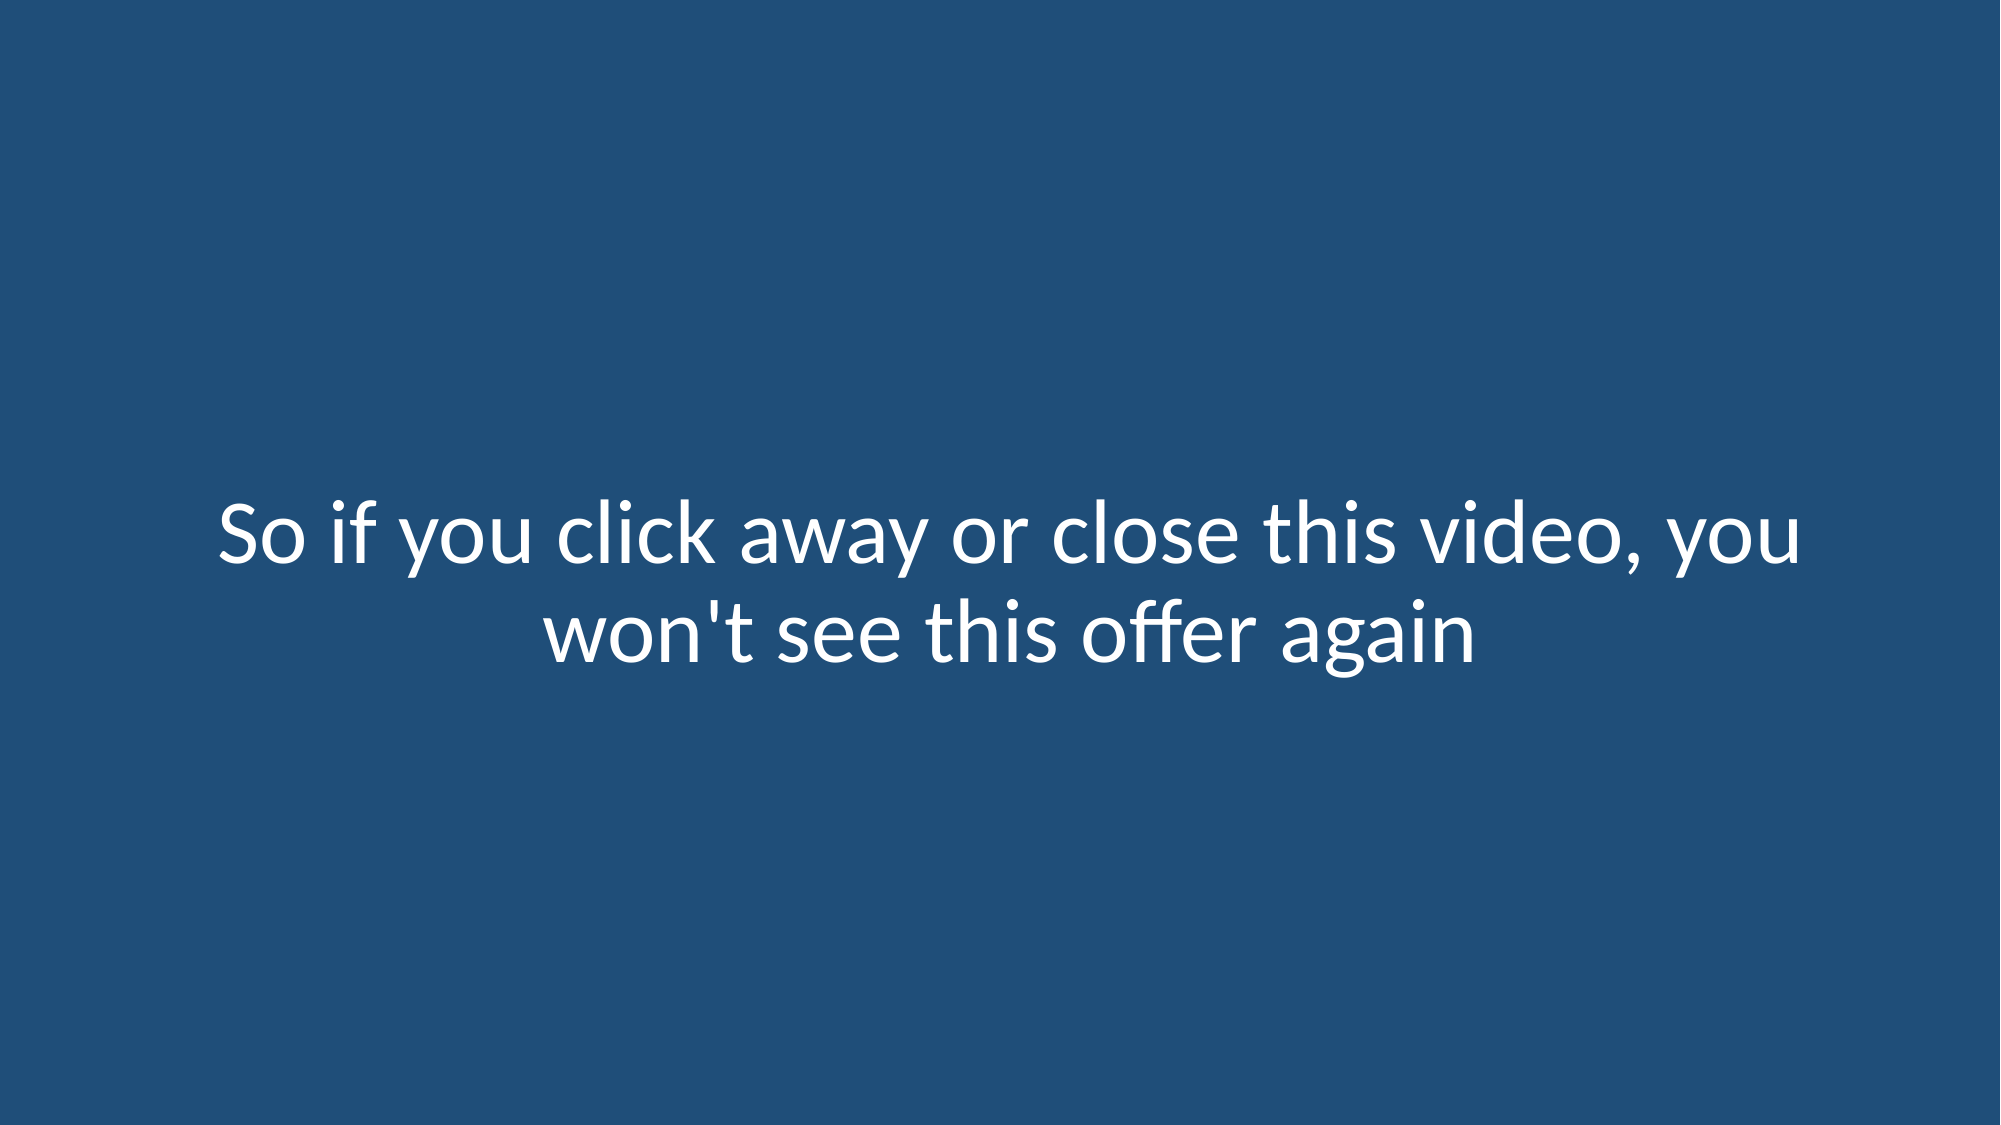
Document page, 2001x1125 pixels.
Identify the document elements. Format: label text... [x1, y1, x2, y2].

list So if you click away or close this video, you won't see this offer again [147, 476, 1873, 1058]
